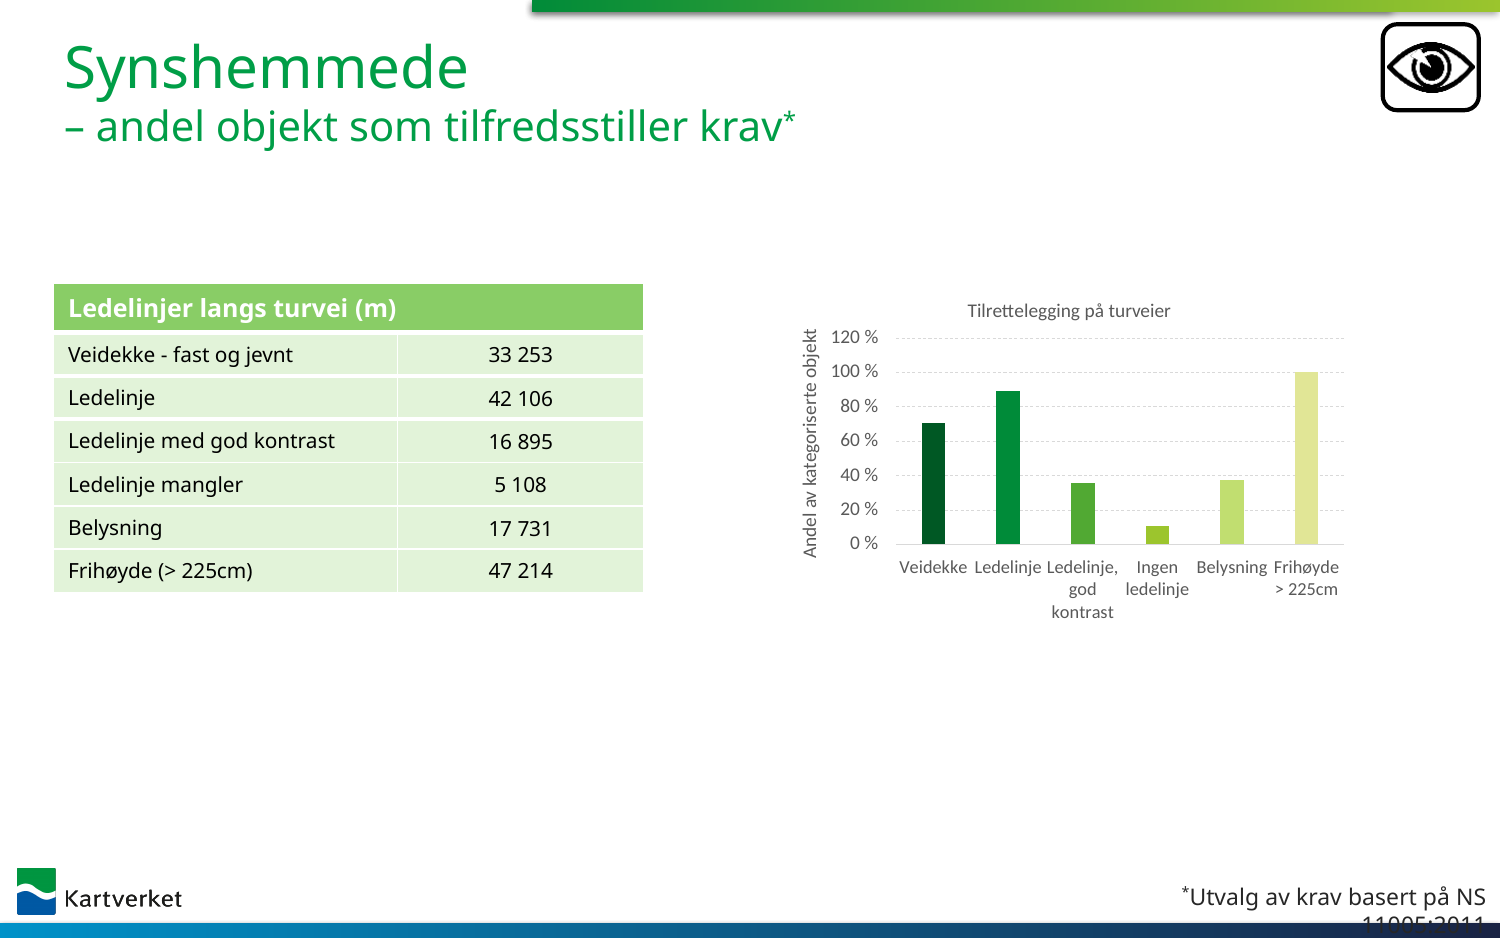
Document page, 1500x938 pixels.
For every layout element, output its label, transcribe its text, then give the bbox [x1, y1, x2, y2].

table_cell Ledelinje med god kontrast [54, 421, 397, 462]
table_cell Veidekke - fast og jevnt [54, 335, 397, 374]
table_cell Ledelinje mangler [54, 463, 397, 505]
table_cell 16 895 [398, 421, 643, 462]
text_box Synshemmede – andel objekt som tilfredsstiller krav* [49, 24, 1431, 158]
table_cell 17 731 [398, 507, 643, 548]
picture [791, 291, 1348, 630]
table_cell Frihøyde (> 225cm) [54, 550, 397, 592]
table_cell 5 108 [398, 463, 643, 505]
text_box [1382, 24, 1480, 111]
table_cell 42 106 [398, 378, 643, 417]
table_cell Belysning [54, 507, 397, 548]
text_box *Utvalg av krav basert på NS 11005:2011 [1068, 873, 1500, 938]
table_cell 47 214 [398, 550, 643, 592]
table_header Ledelinjer langs turvei (m) [54, 284, 643, 330]
table_cell Ledelinje [54, 378, 397, 417]
table_cell 33 253 [398, 335, 643, 374]
